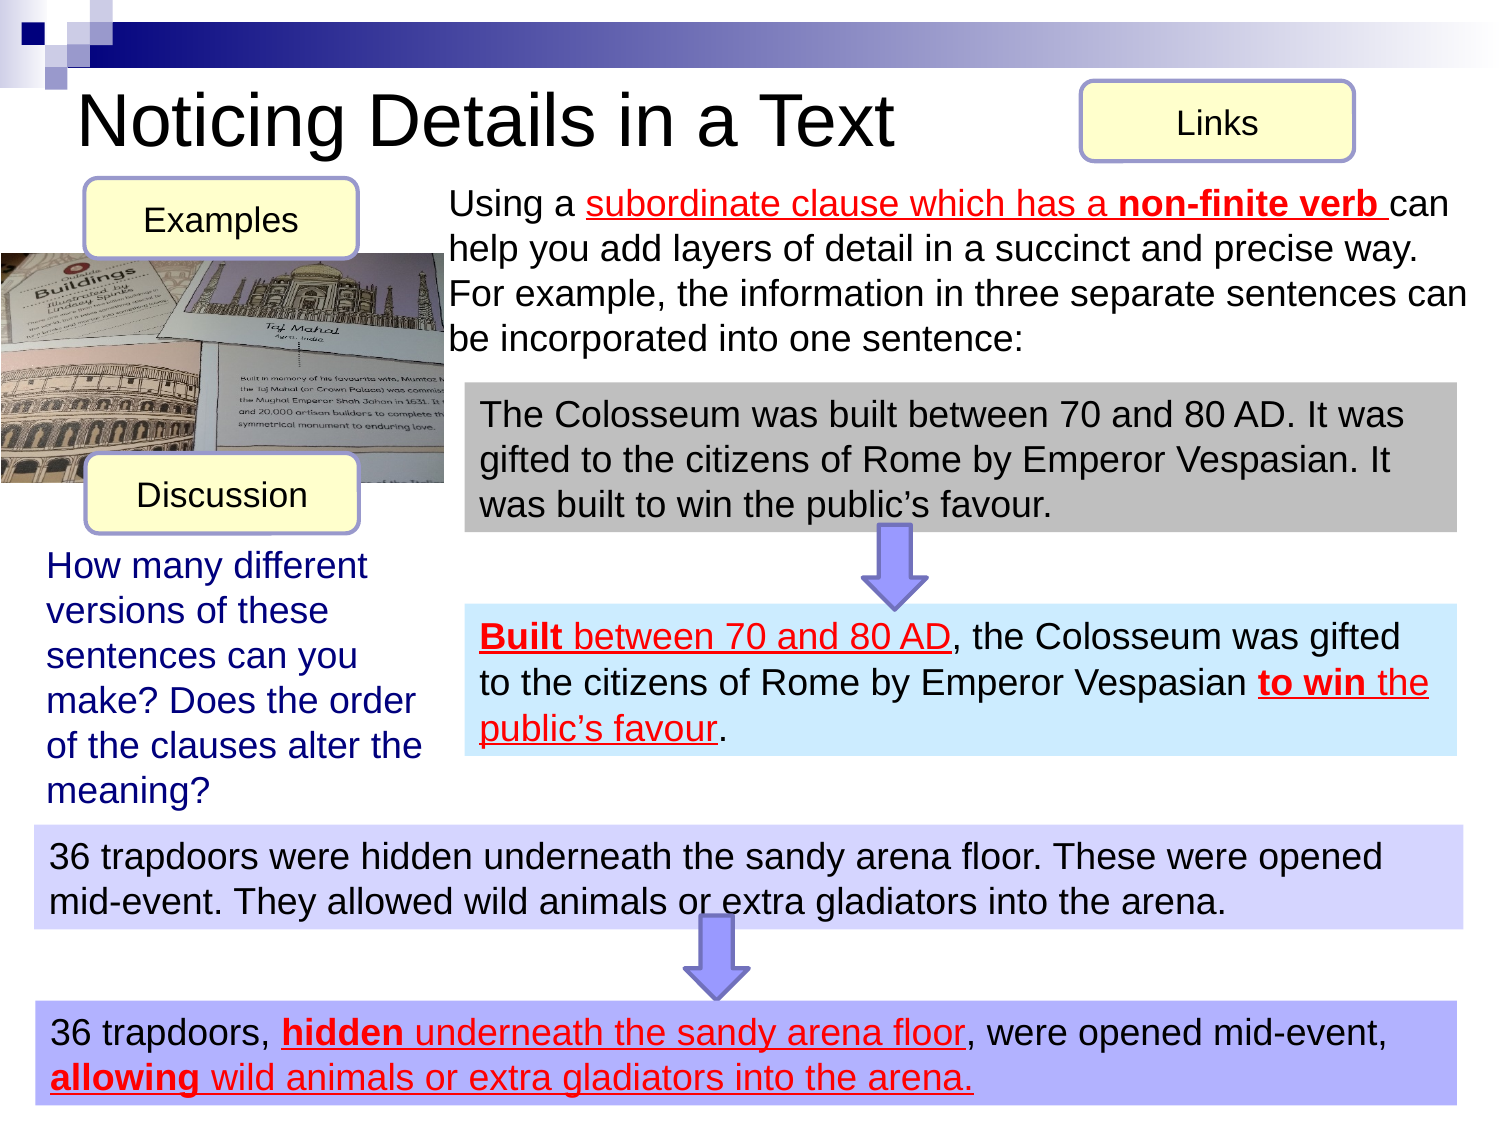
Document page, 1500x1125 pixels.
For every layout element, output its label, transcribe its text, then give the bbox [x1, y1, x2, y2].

text_box Noticing Details in a Text [61, 63, 912, 169]
text_box Examples [82, 175, 360, 251]
picture [0, 252, 444, 484]
text_box [860, 522, 929, 612]
text_box Discussion [83, 491, 361, 536]
text_box The Colosseum was built between 70 and 80 AD. It was gifted to the citizens of Rome by Emperor Vespasian. It was built to win the public’s favour. [464, 382, 1457, 533]
text_box How many different versions of these sentences can you make? Does the order of the clauses alter the meaning? [31, 533, 444, 819]
text_box [682, 913, 751, 1000]
text_box Links [1078, 78, 1357, 164]
text_box 36 trapdoors were hidden underneath the sandy arena floor. These were opened mid-event. They allowed wild animals or extra gladiators into the arena. [34, 824, 1464, 930]
text_box Built between 70 and 80 AD, the Colosseum was gifted to the citizens of Rome by Emperor Vespasian to win the public’s favour. [464, 603, 1457, 756]
text_box 36 trapdoors, hidden underneath the sandy arena floor, were opened mid-event, allowing wild animals or extra gladiators into the arena. [35, 1000, 1457, 1106]
text_box Using a subordinate clause which has a non-finite verb can help you add layers of detail in a succinct and precise way. For example, the information in three separate sentences can be incorporated into one sentence: [433, 171, 1492, 366]
